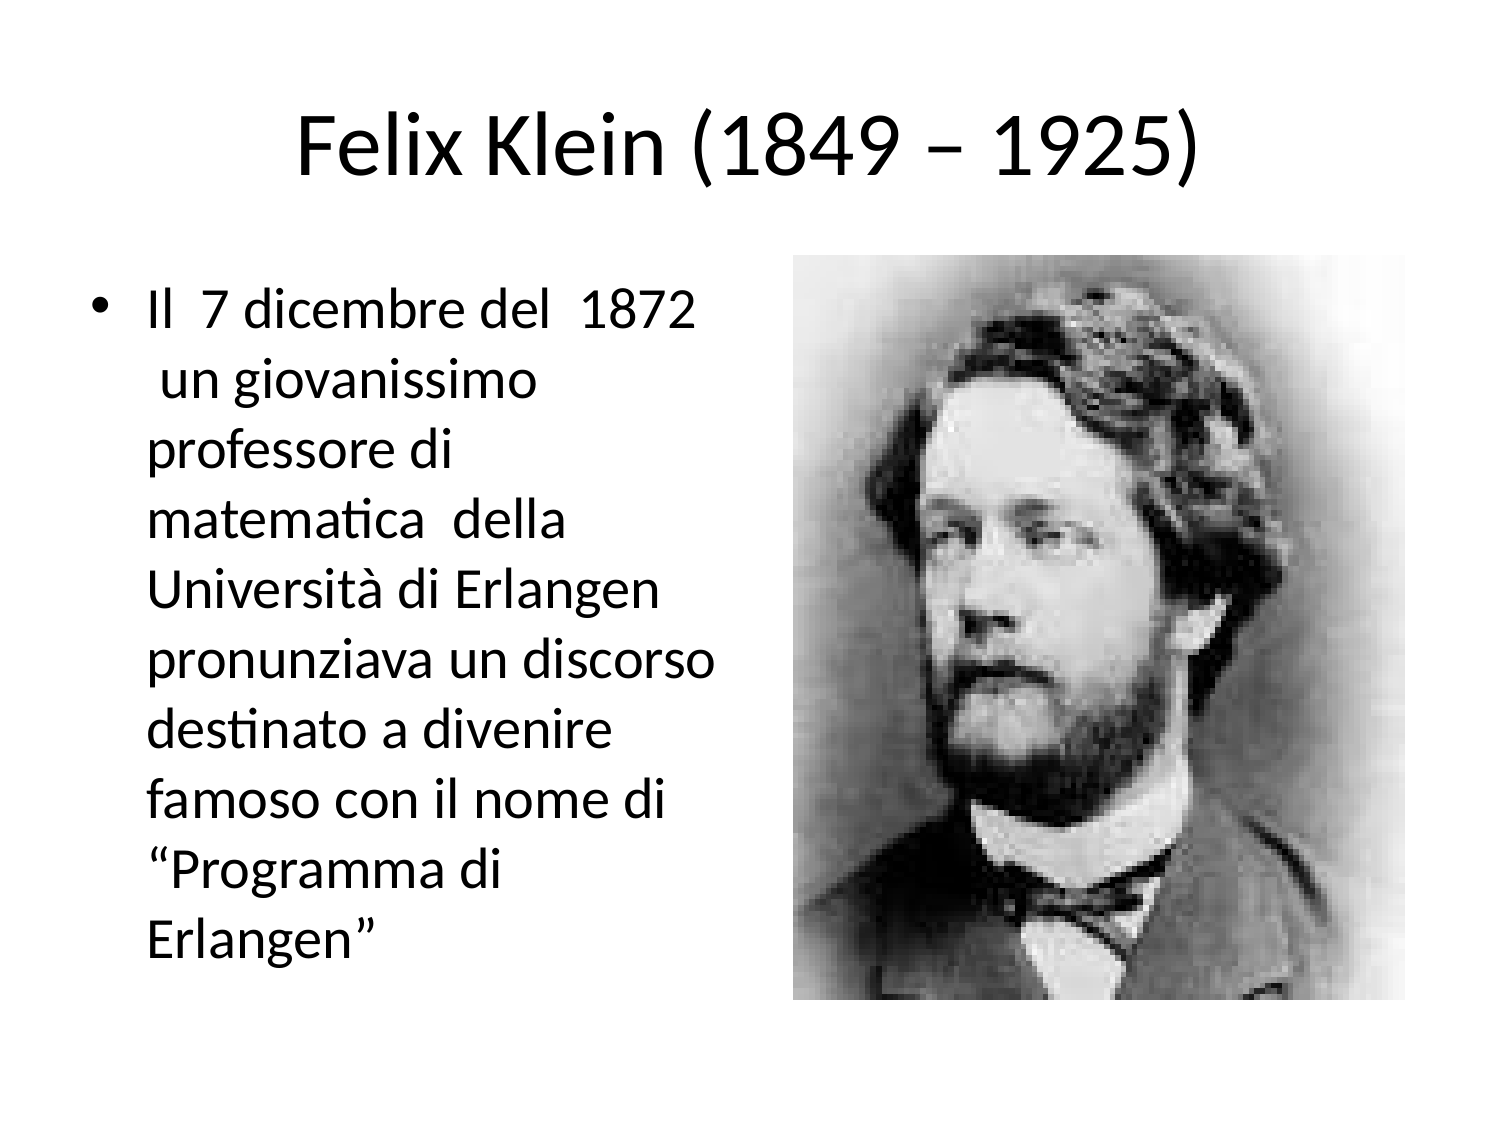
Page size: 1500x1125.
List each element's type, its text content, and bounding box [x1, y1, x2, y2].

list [793, 255, 1405, 1000]
title Felix Klein (1849 – 1925) [75, 45, 1425, 233]
list Il 7 dicembre del 1872 un giovanissimo professore di matematica della Università di Erlangen pronunziava un discorso destinato a divenire famoso con il nome di “Programma di Erlangen” [75, 262, 738, 1005]
